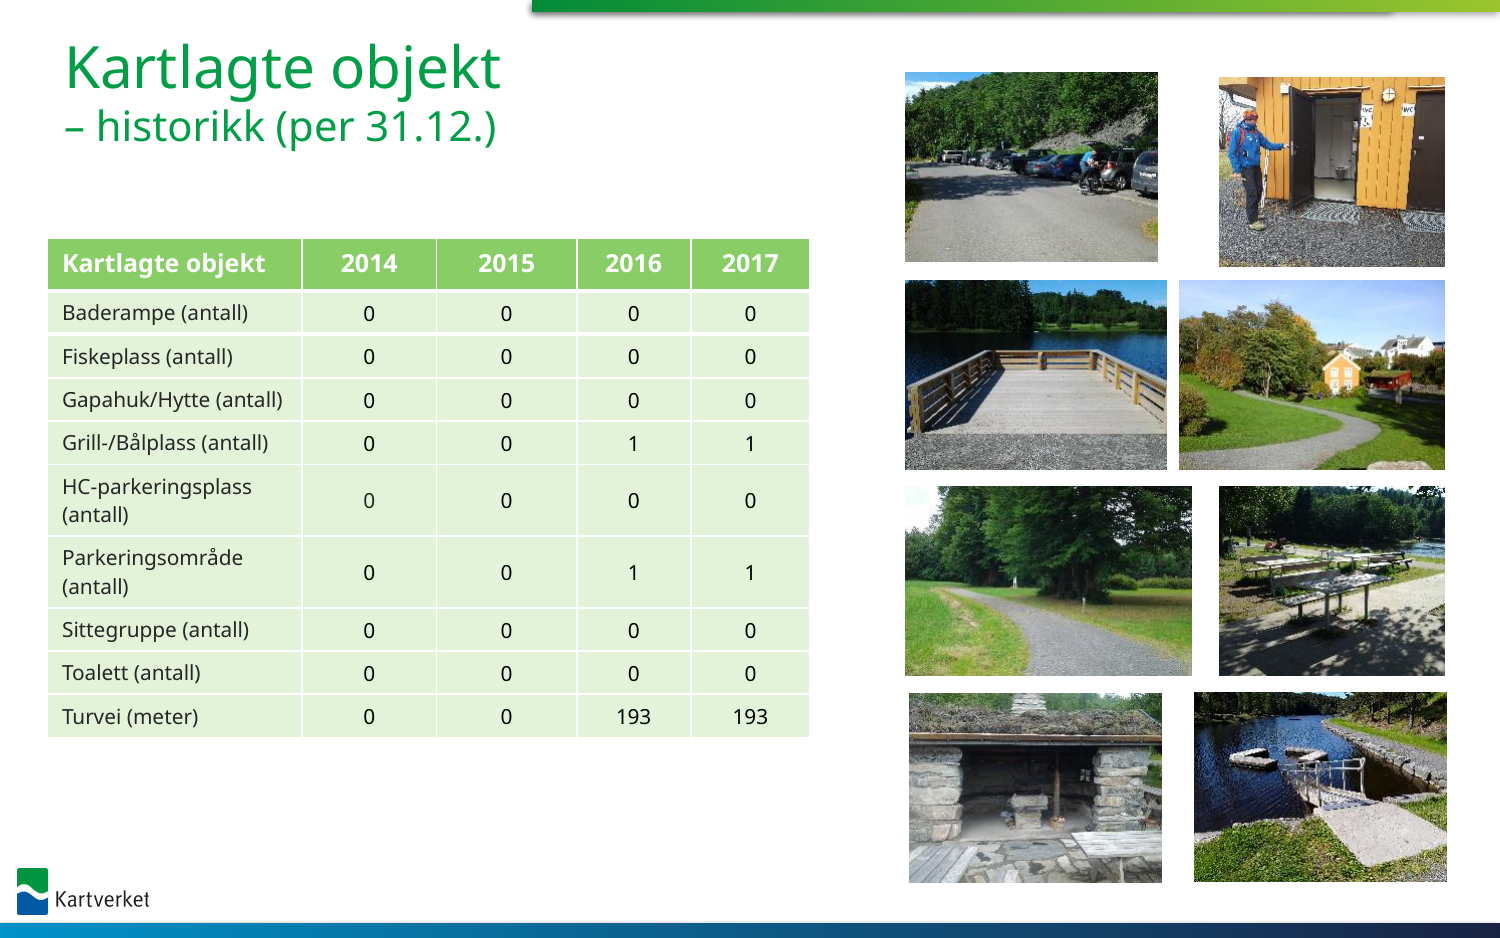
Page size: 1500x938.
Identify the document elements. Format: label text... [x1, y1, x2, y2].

table_cell 0 [692, 609, 809, 650]
table_cell 0 [437, 336, 576, 377]
table_cell 0 [303, 537, 436, 607]
table_cell 0 [437, 609, 576, 650]
table_cell HC-parkeringsplass (antall) [48, 465, 301, 535]
table_cell 0 [692, 379, 809, 420]
table_cell Baderampe (antall) [48, 293, 301, 332]
table_header 2015 [437, 239, 576, 289]
table_cell 0 [303, 293, 436, 332]
table_cell Toalett (antall) [48, 652, 301, 693]
table_cell Sittegruppe (antall) [48, 609, 301, 650]
table_cell 0 [303, 695, 436, 737]
table_cell 193 [692, 695, 809, 737]
picture [909, 693, 1163, 884]
table_cell 0 [303, 609, 436, 650]
picture [905, 72, 1158, 262]
table_cell 193 [578, 695, 690, 737]
table_cell 0 [692, 465, 809, 535]
table_cell Parkeringsområde (antall) [48, 537, 301, 607]
table_cell 1 [692, 537, 809, 607]
text_box Kartlagte objekt – historikk (per 31.12.) [49, 14, 1431, 158]
table_cell 0 [578, 336, 690, 377]
picture [1194, 692, 1448, 882]
table_cell Fiskeplass (antall) [48, 336, 301, 377]
table_cell 0 [692, 652, 809, 693]
picture [905, 486, 1193, 676]
table_cell 0 [437, 465, 576, 535]
table_cell 0 [437, 652, 576, 693]
table_cell 1 [578, 422, 690, 464]
picture [1219, 486, 1445, 676]
table_header 2016 [578, 239, 690, 289]
table_cell 0 [437, 293, 576, 332]
table_cell 0 [692, 293, 809, 332]
picture [1179, 280, 1445, 470]
table_cell 0 [437, 422, 576, 464]
table_cell 0 [303, 422, 436, 464]
table_cell 0 [303, 379, 436, 420]
table_cell Turvei (meter) [48, 695, 301, 737]
table_header Kartlagte objekt [48, 239, 301, 289]
table_cell 0 [578, 379, 690, 420]
table_cell Gapahuk/Hytte (antall) [48, 379, 301, 420]
table_cell 0 [437, 695, 576, 737]
table_header 2014 [303, 239, 436, 289]
table_cell 1 [692, 422, 809, 464]
picture [1219, 77, 1445, 267]
table_header 2017 [692, 239, 809, 289]
table_cell 0 [692, 336, 809, 377]
table_cell Grill-/Bålplass (antall) [48, 422, 301, 464]
table_cell 0 [578, 609, 690, 650]
table_cell 0 [303, 652, 436, 693]
picture [905, 280, 1167, 470]
table_cell 0 [578, 652, 690, 693]
table_cell 0 [303, 336, 436, 377]
table_cell 0 [437, 537, 576, 607]
table_cell 1 [578, 537, 690, 607]
table_cell 0 [437, 379, 576, 420]
table_cell 0 [578, 465, 690, 535]
table_cell 0 [578, 293, 690, 332]
table_cell 0 [303, 465, 436, 535]
